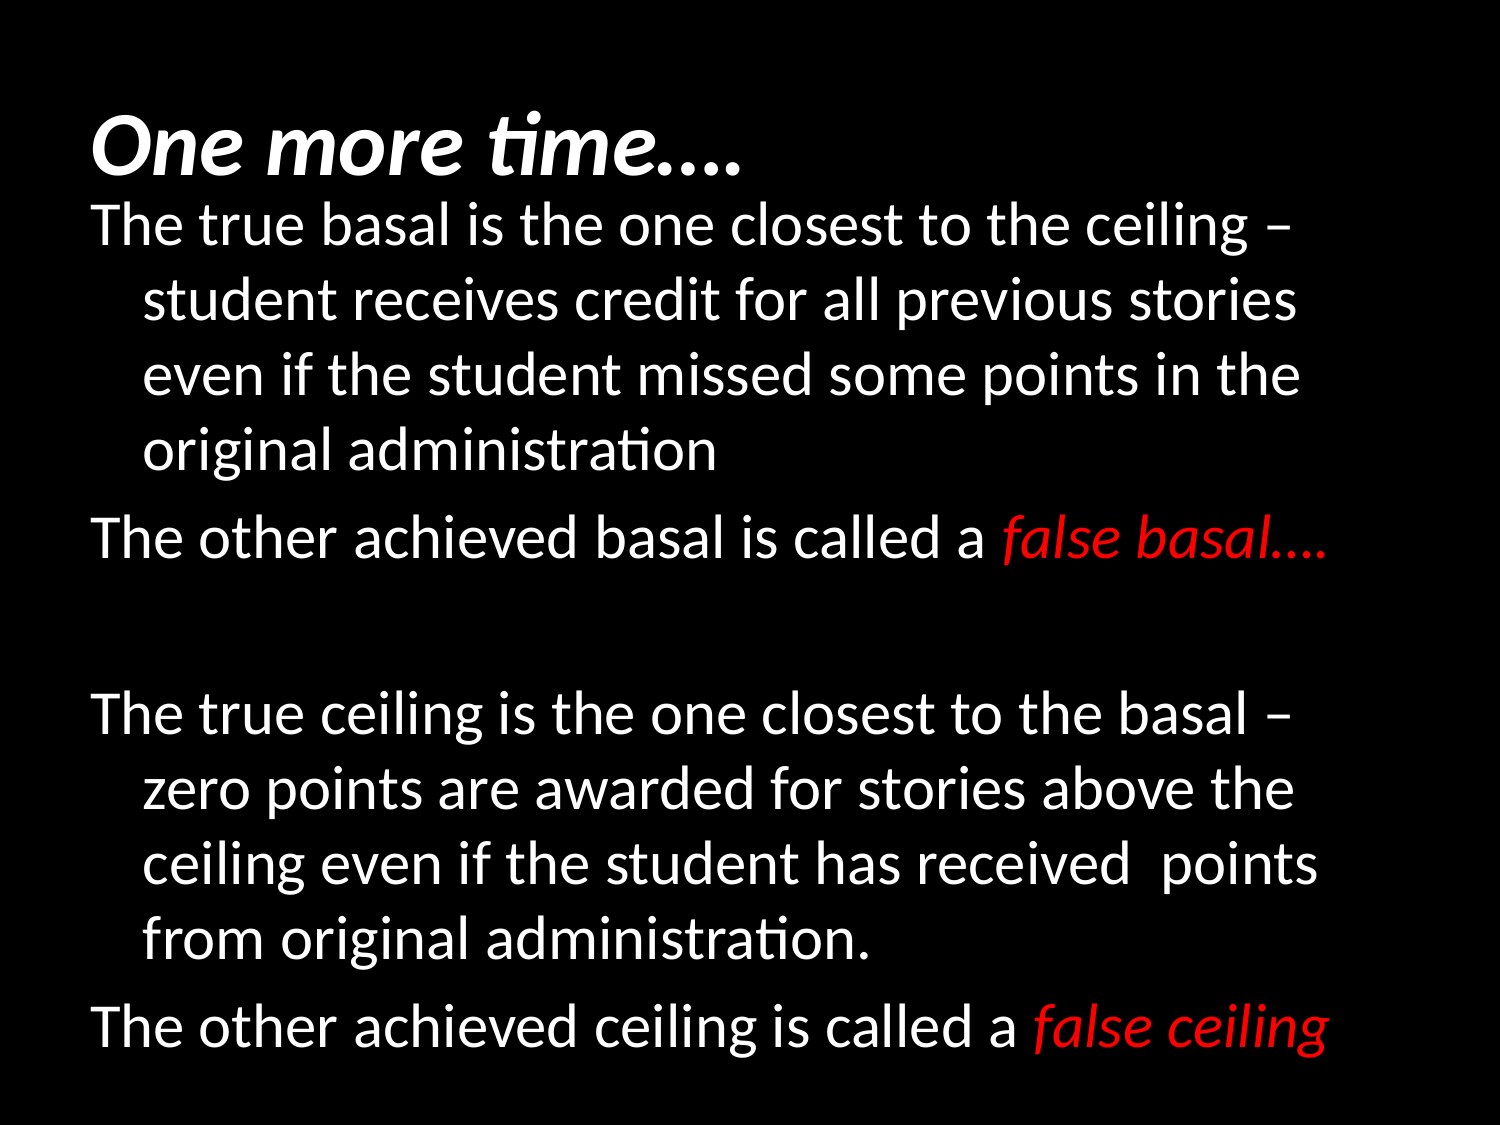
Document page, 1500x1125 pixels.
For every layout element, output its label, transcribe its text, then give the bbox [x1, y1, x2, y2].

list The true basal is the one closest to the ceiling – student receives credit for all previous stories even if the student missed some points in the original administration The other achieved basal is called a false basal…. The true ceiling is the one closest to the basal – zero points are awarded for stories above the ceiling even if the student has received points from original administration. The other achieved ceiling is called a false ceiling [75, 174, 1425, 1075]
title One more time…. [75, 45, 1425, 174]
